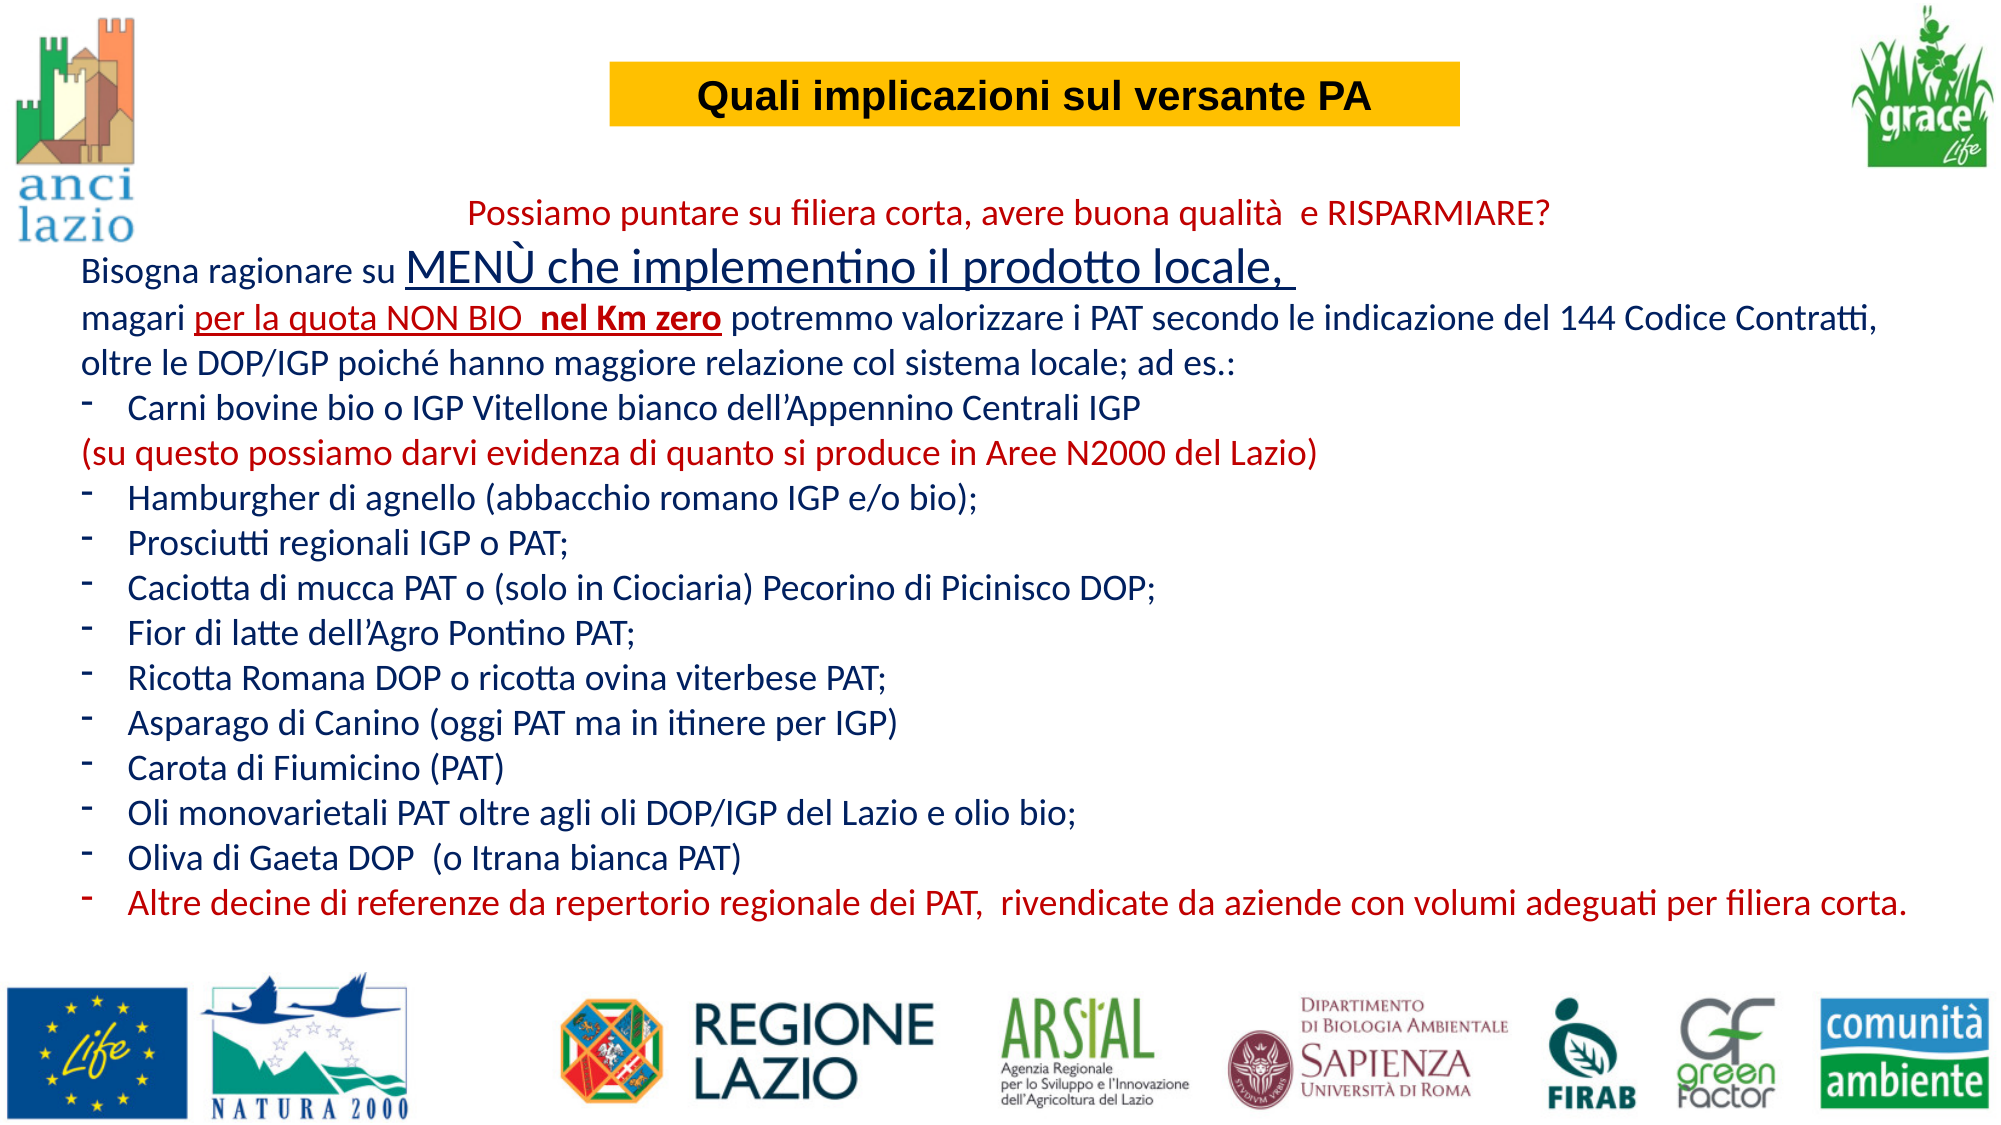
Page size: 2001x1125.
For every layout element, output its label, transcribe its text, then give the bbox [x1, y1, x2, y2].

picture [5, 3, 138, 256]
picture [1851, 3, 1996, 169]
text_box Possiamo puntare su filiera corta, avere buona qualità e RISPARMIARE? Bisogna ragionare su MENÙ che implementino il prodotto locale, magari per la quota NON BIO nel Km zero potremmo valorizzare i PAT secondo le indicazione del 144 Codice Contratti, oltre le DOP/IGP poiché hanno maggiore relazione col sistema locale; ad es.: Carni bovine bio o IGP Vitellone bianco dell’Appennino Centrali IGP (su questo possiamo darvi evidenza di quanto si produce in Aree N2000 del Lazio) Hamburgher di agnello (abbacchio romano IGP e/o bio); Prosciutti regionali IGP o PAT; Caciotta di mucca PAT o (solo in Ciociaria) Pecorino di Picinisco DOP; Fior di latte dell’Agro Pontino PAT; Ricotta Romana DOP o ricotta ovina viterbese PAT; Asparago di Canino (oggi PAT ma in itinere per IGP) Carota di Fiumicino (PAT) Oli monovarietali PAT oltre agli oli DOP/IGP del Lazio e olio bio; Oliva di Gaeta DOP (o Itrana bianca PAT) Altre decine di referenze da repertorio regionale dei PAT, rivendicate da aziende con volumi adeguati per filiera corta. [66, 180, 1955, 931]
text_box Quali implicazioni sul versante PA [609, 61, 1460, 127]
picture [0, 972, 2000, 1123]
